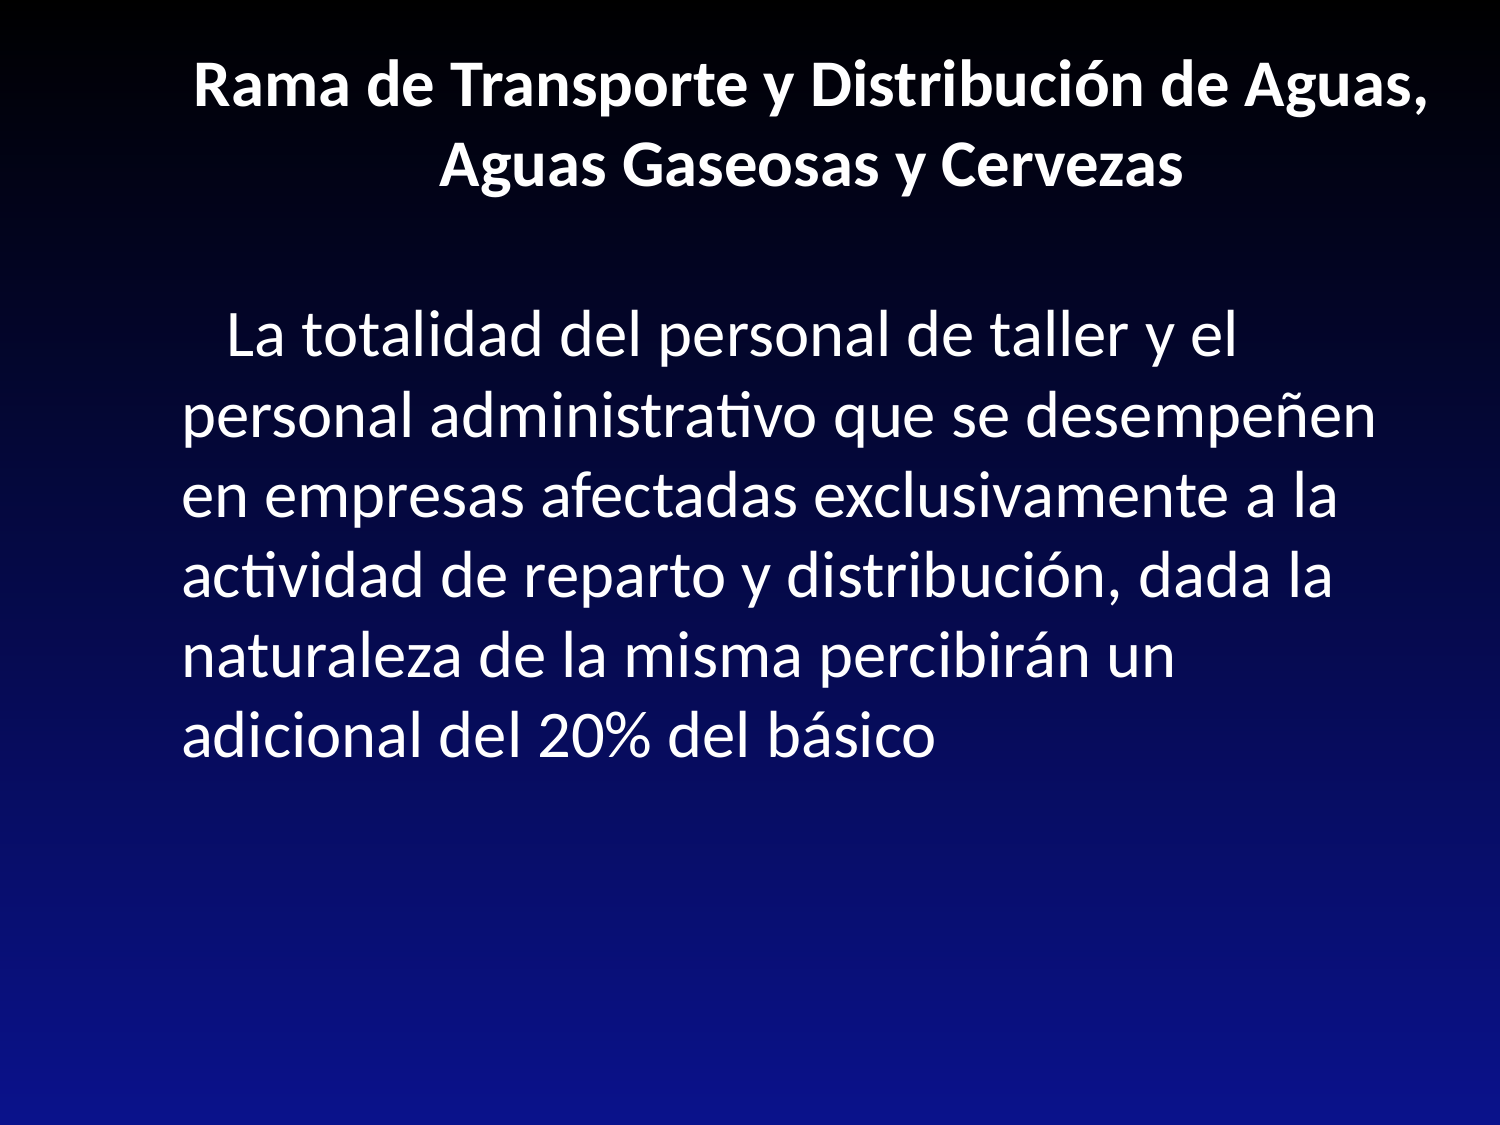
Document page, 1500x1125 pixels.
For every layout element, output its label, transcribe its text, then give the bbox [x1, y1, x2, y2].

list La totalidad del personal de taller y el personal administrativo que se desempeñen en empresas afectadas exclusivamente a la actividad de reparto y distribución, dada la naturaleza de la misma percibirán un adicional del 20% del básico [124, 280, 1436, 872]
title Rama de Transporte y Distribución de Aguas, Aguas Gaseosas y Cervezas [124, 39, 1500, 194]
